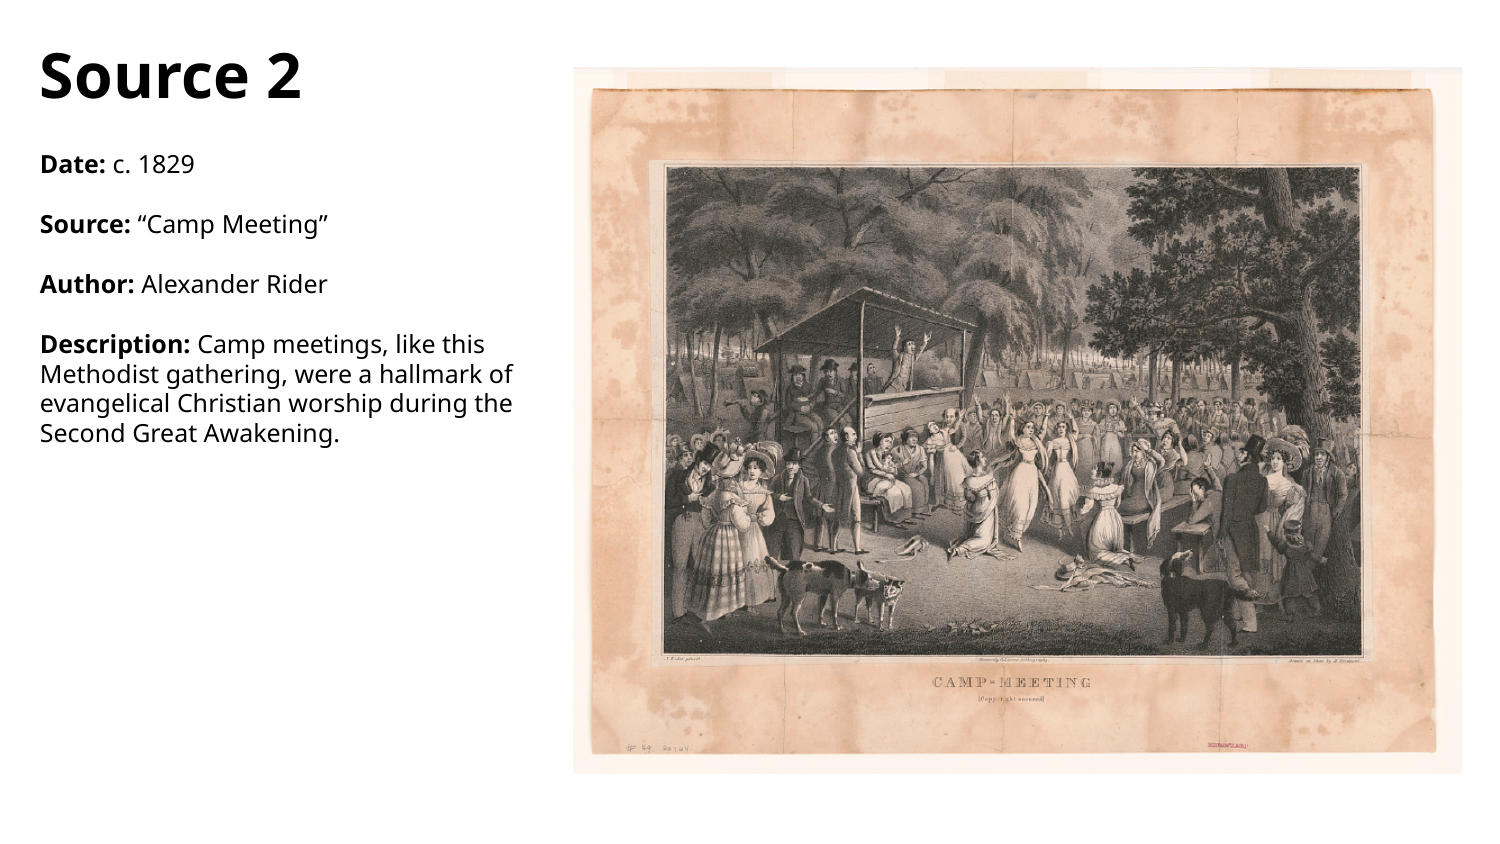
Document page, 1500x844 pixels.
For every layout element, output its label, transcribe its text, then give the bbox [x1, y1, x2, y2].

picture [572, 67, 1463, 776]
text_box Source 2 Date: c. 1829 Source: “Camp Meeting” Author: Alexander Rider Description: Camp meetings, like this Methodist gathering, were a hallmark of evangelical Christian worship during the Second Great Awakening. [24, 21, 534, 749]
